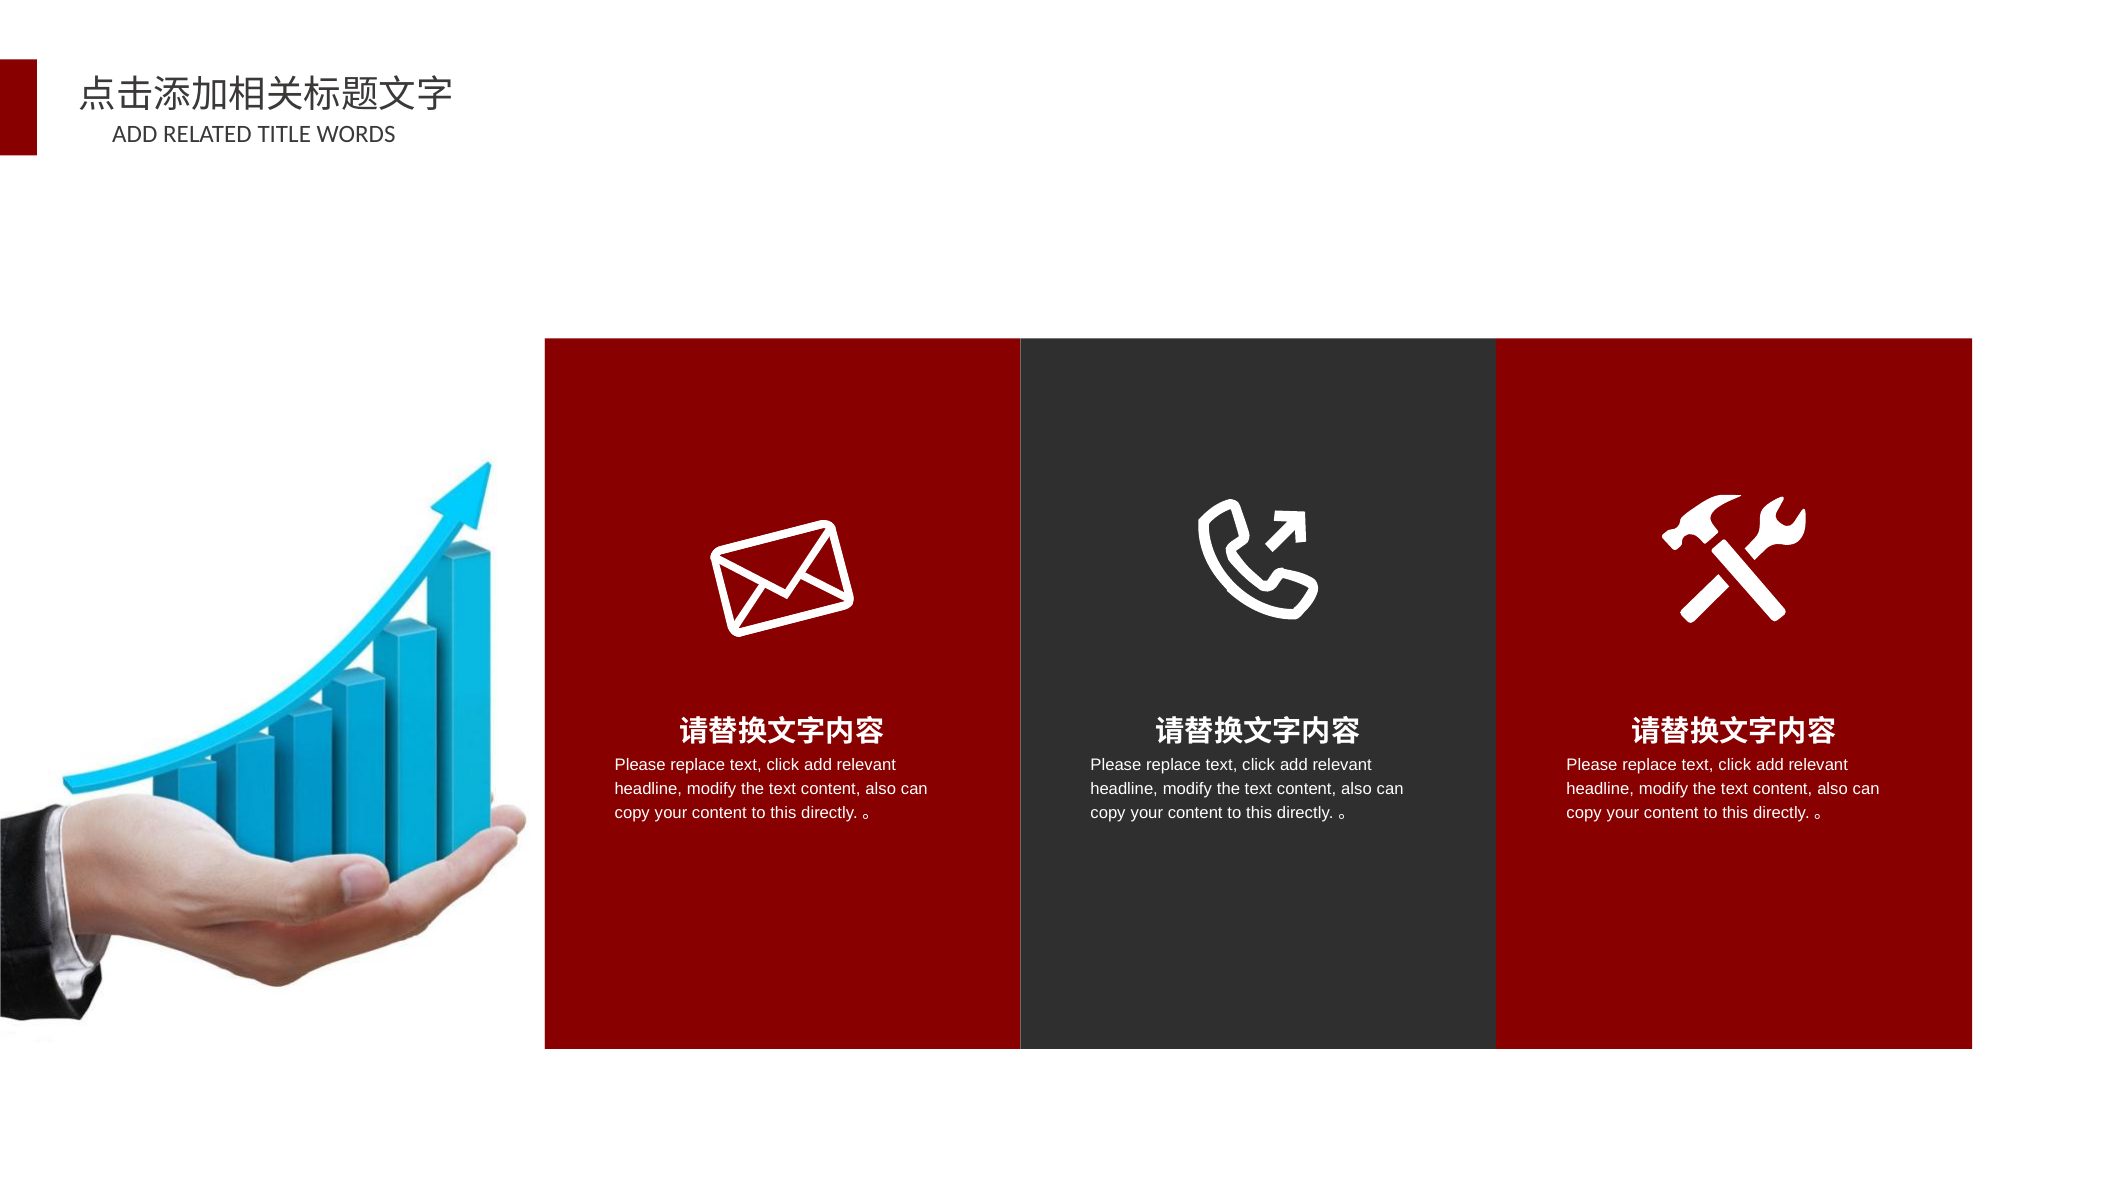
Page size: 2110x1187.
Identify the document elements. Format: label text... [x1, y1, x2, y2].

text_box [1197, 498, 1320, 620]
text_box [1711, 539, 1786, 622]
text_box 请替换文字内容 [1140, 697, 1376, 755]
text_box [1021, 337, 1495, 1050]
text_box [546, 337, 1021, 1050]
text_box ADD RELATED TITLE WORDS [96, 109, 413, 156]
text_box [1495, 337, 1973, 1050]
text_box 请替换文字内容 [665, 697, 900, 755]
text_box [1744, 496, 1806, 561]
text_box [1680, 574, 1730, 623]
text_box 请替换文字内容 [1616, 697, 1852, 755]
text_box [1661, 494, 1742, 551]
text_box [710, 519, 855, 637]
text_box Please replace text, click add relevant headline, modify the text content, also can copy your content to this directly.。 [599, 742, 965, 830]
text_box [0, 337, 546, 1051]
text_box Please replace text, click add relevant headline, modify the text content, also can copy your content to this directly.。 [1551, 742, 1917, 830]
text_box 点击添加相关标题文字 [62, 61, 470, 123]
text_box Please replace text, click add relevant headline, modify the text content, also can copy your content to this directly.。 [1075, 742, 1441, 830]
